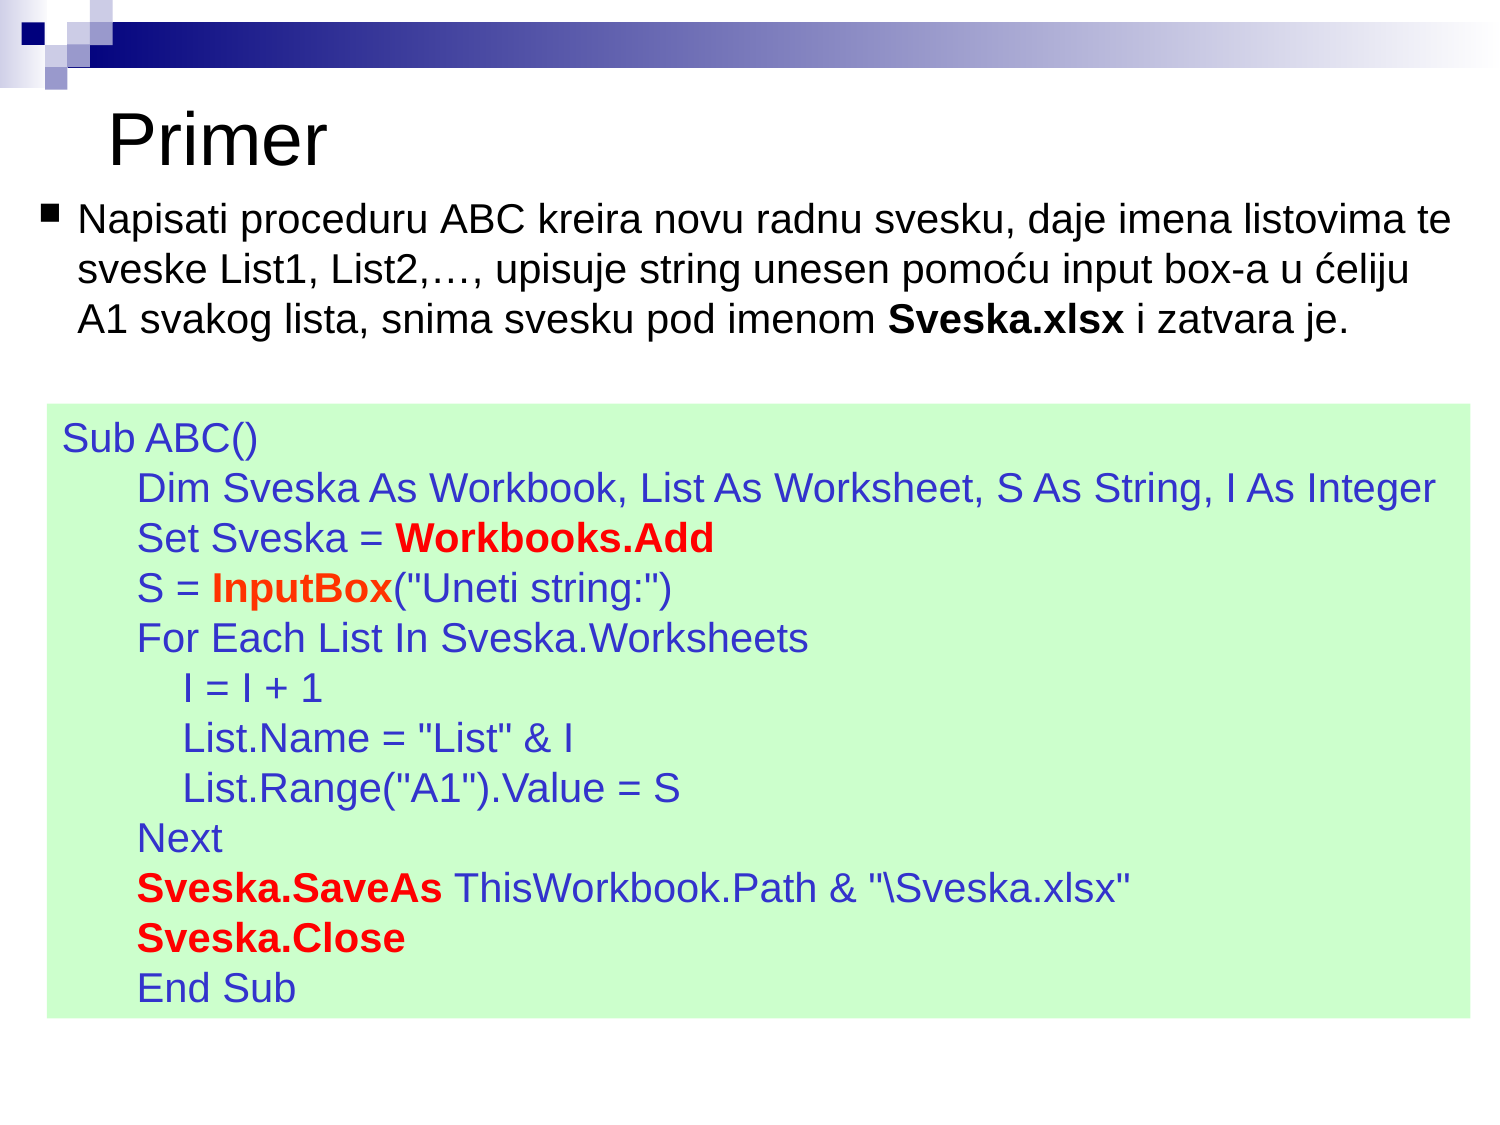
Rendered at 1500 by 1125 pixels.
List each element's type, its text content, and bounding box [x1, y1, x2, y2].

text_box Sub ABC() Dim Sveska As Workbook, List As Worksheet, S As String, I As Integer Set Sveska = Workbooks.Add S = InputBox("Uneti string:") For Each List In Sveska.Worksheets I = I + 1 List.Name = "List" & I List.Range("A1").Value = S Next Sveska.SaveAs ThisWorkbook.Path & "\Sveska.xlsx" Sveska.Close End Sub [46, 403, 1471, 1019]
list Napisati proceduru ABC kreira novu radnu svesku, daje imena listovima te sveske List1, List2,…, upisuje string unesen pomoću input box-a u ćeliju A1 svakog lista, snima svesku pod imenom Sveska.xlsx i zatvara je. [29, 184, 1471, 359]
title Primer [92, 75, 411, 184]
